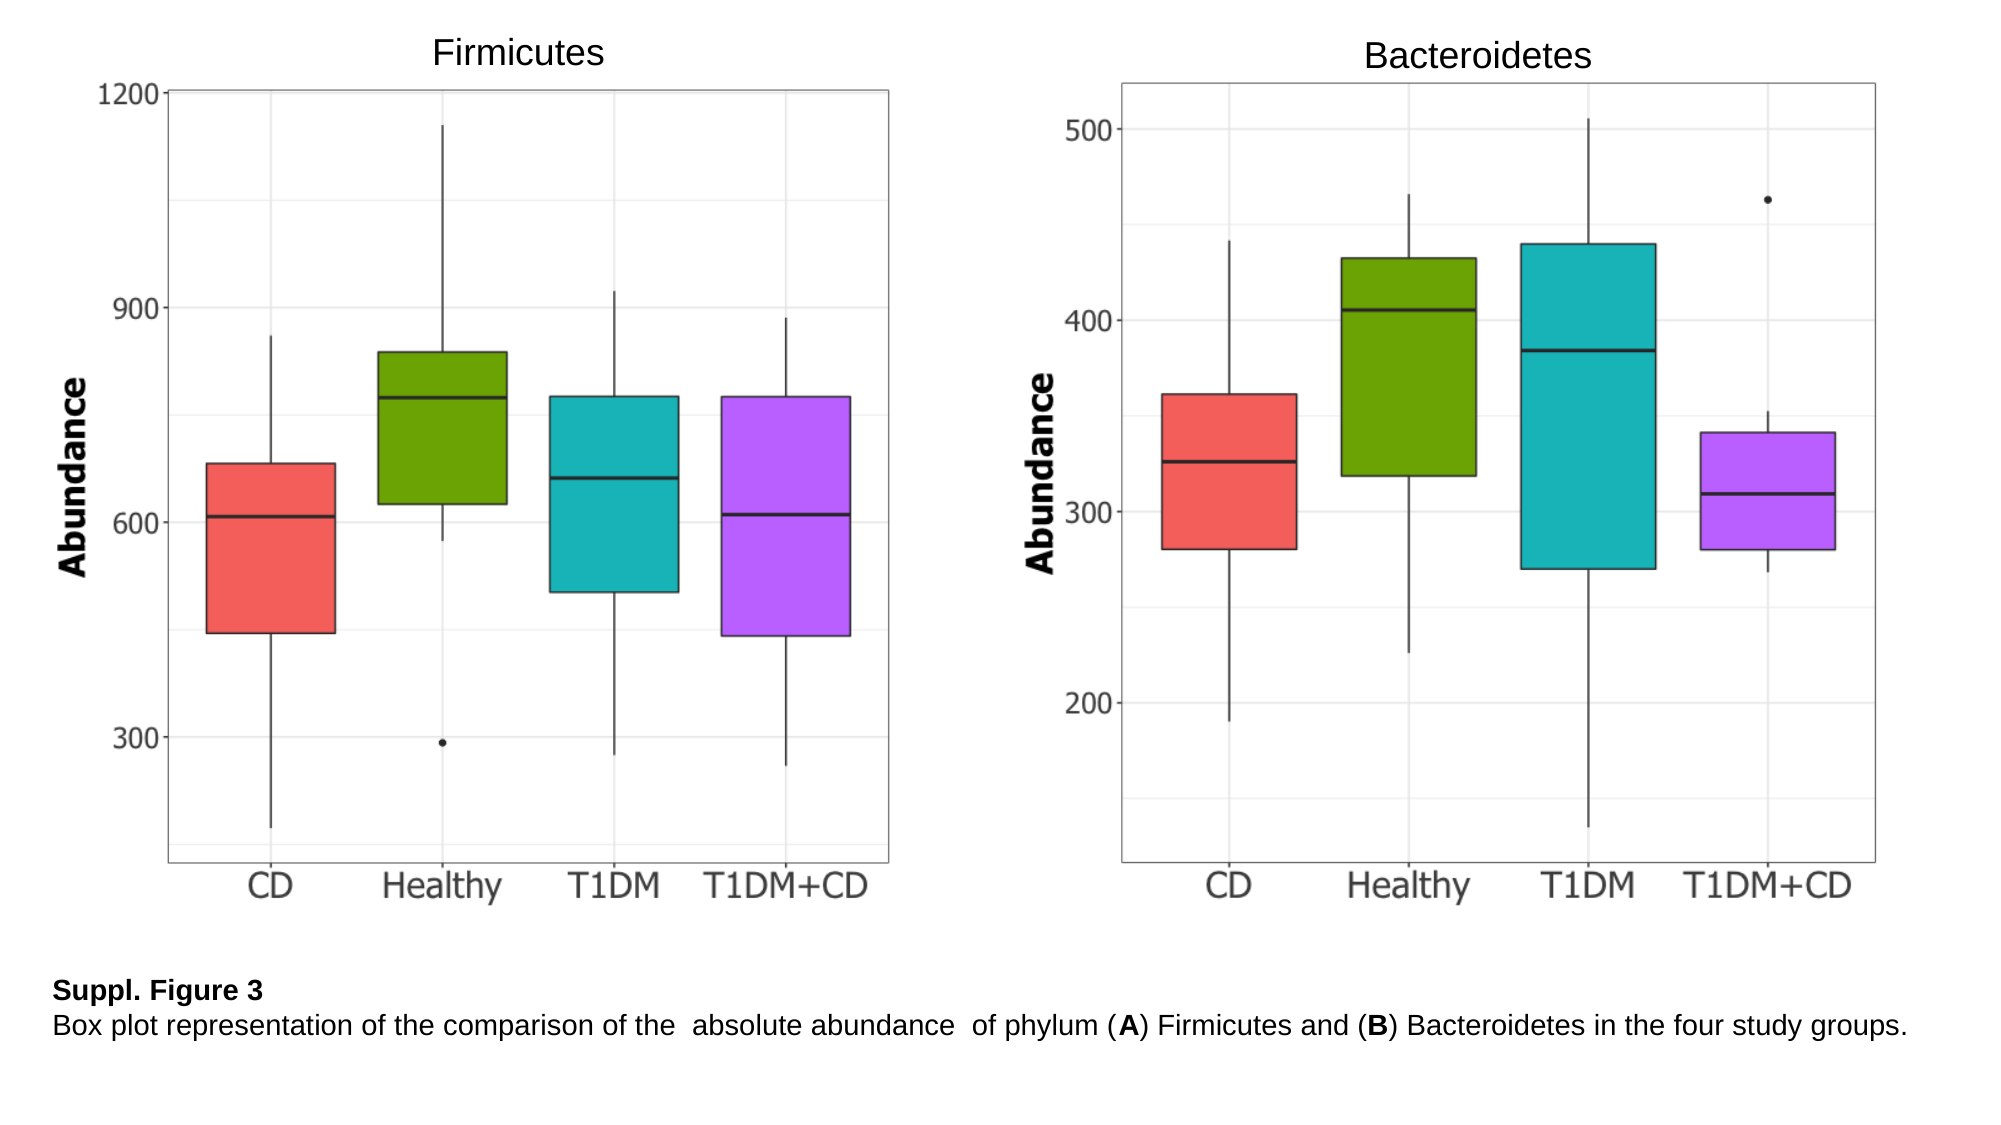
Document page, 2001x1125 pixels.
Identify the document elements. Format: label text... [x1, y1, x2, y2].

picture [1017, 74, 1885, 914]
picture [50, 81, 898, 914]
text_box Firmicutes [417, 20, 628, 81]
text_box Bacteroidetes [1348, 23, 1645, 74]
text_box Suppl. Figure 3 Box plot representation of the comparison of the absolute abundance of phylum (A) Firmicutes and (B) Bacteroidetes in the four study groups. [37, 963, 1987, 1049]
